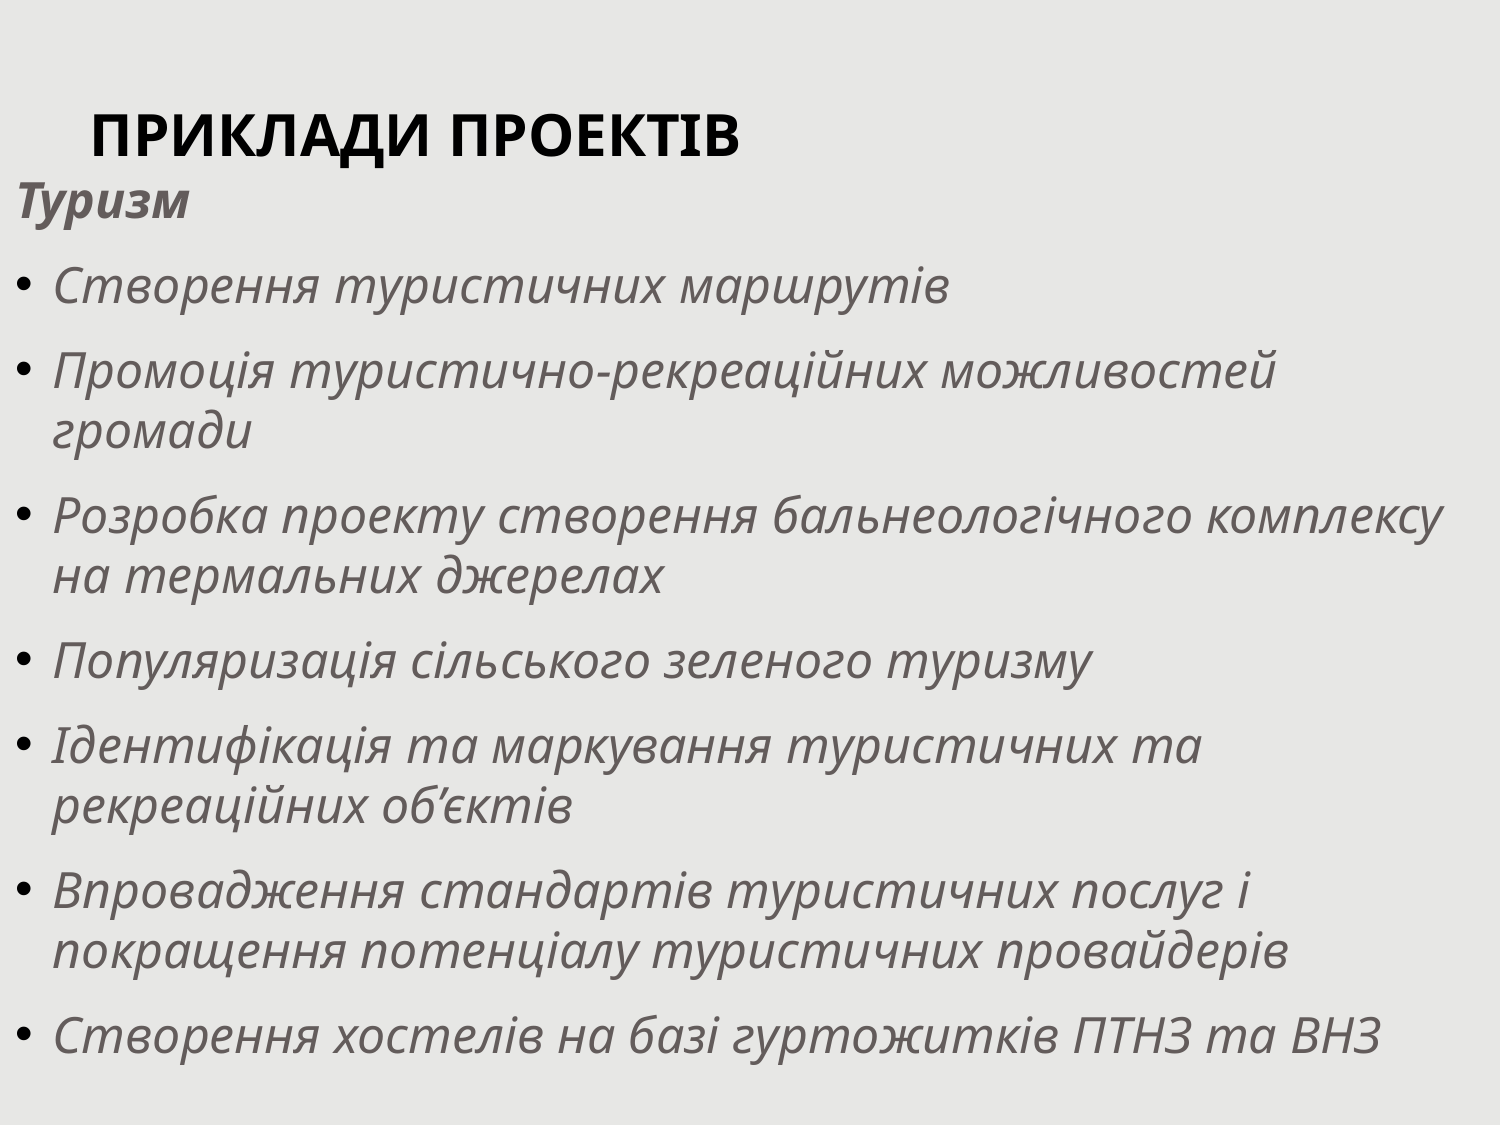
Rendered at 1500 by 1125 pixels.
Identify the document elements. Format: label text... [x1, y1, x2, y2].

title ПРИКЛАДИ ПРОЕКТІВ [75, 45, 1425, 176]
list Туризм Створення туристичних маршрутів Промоція туристично-рекреаційних можливостей громади Розробка проекту створення бальнеологічного комплексу на термальних джерелах Популяризація сільського зеленого туризму Ідентифікація та маркування туристичних та рекреаційних об’єктів Впровадження стандартів туристичних послуг і покращення потенціалу туристичних провайдерів Створення хостелів на базі гуртожитків ПТНЗ та ВНЗ [0, 160, 1500, 1125]
